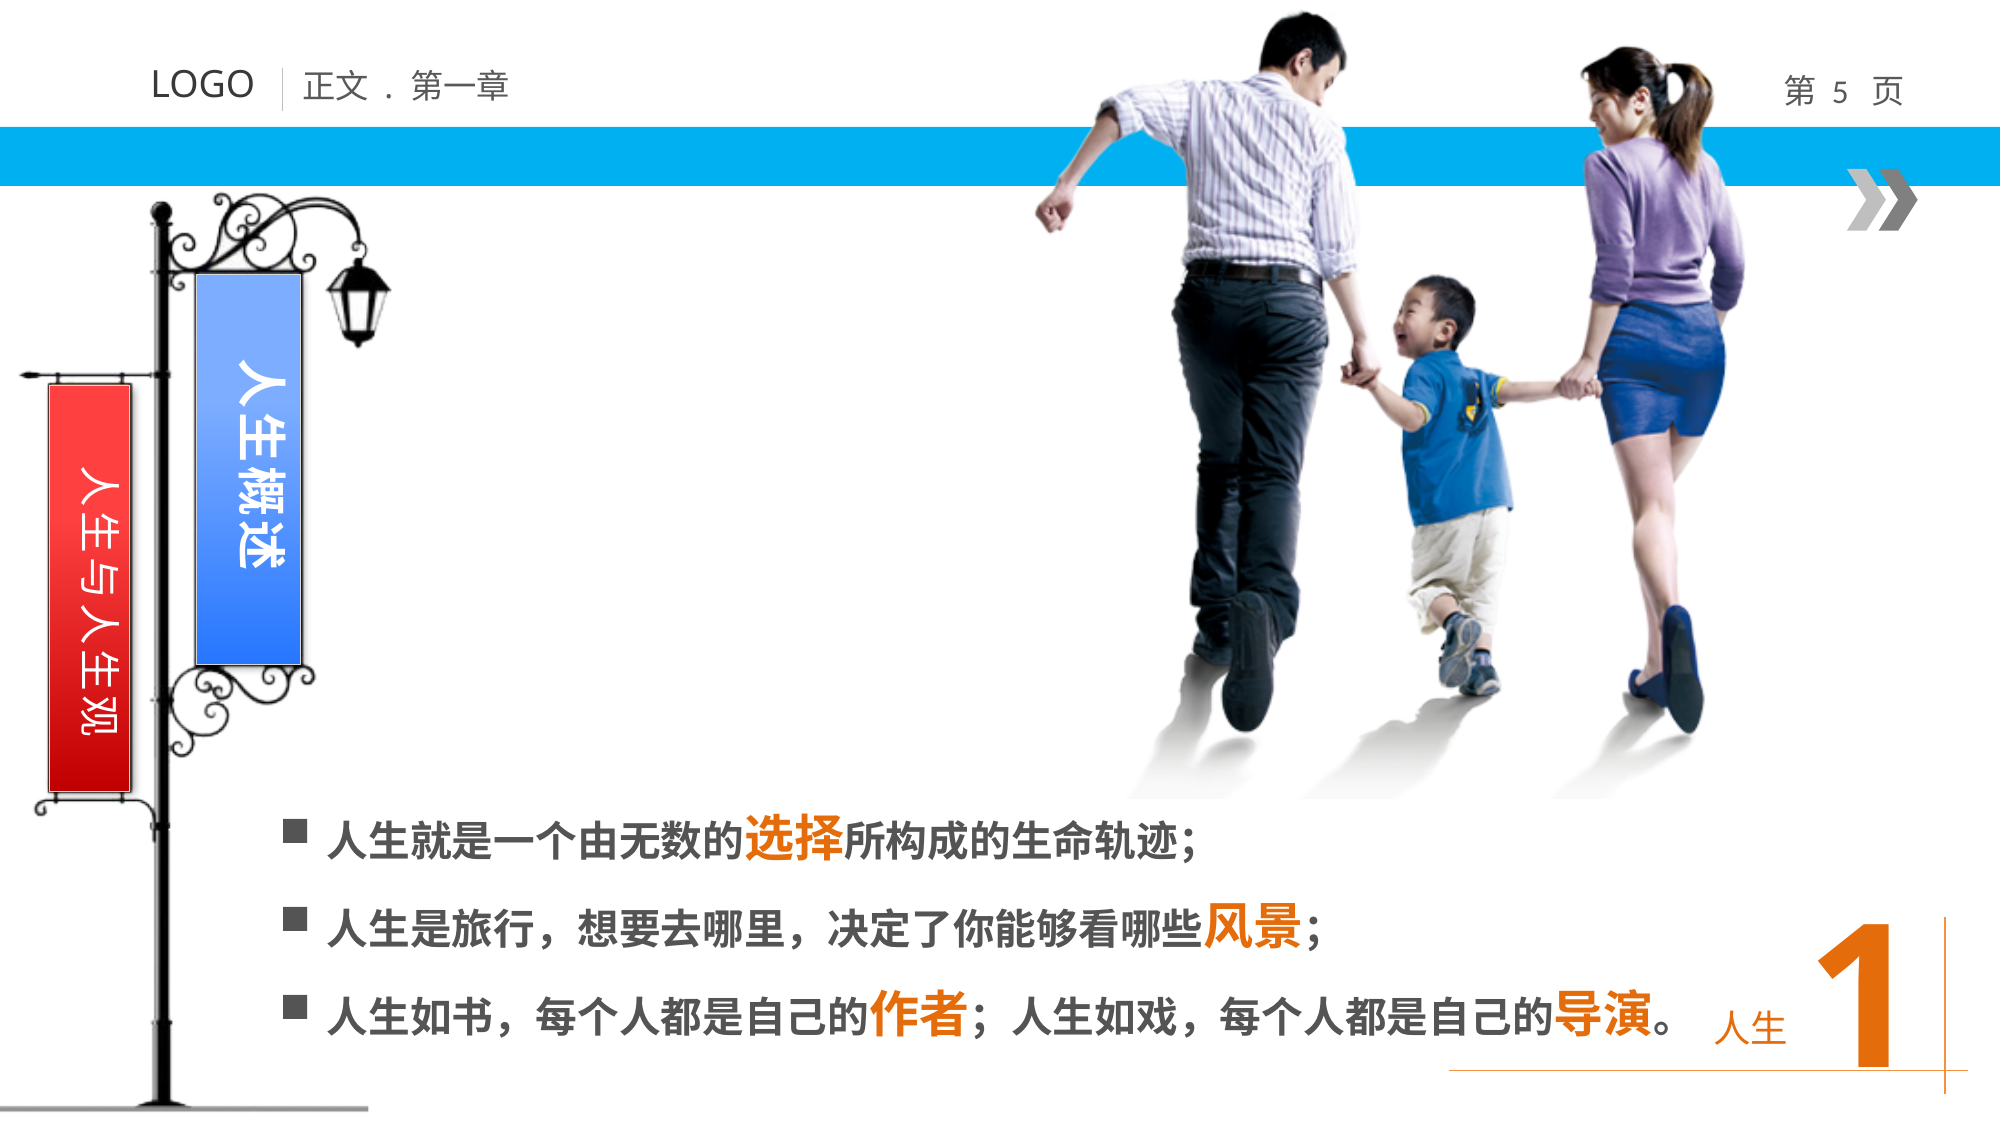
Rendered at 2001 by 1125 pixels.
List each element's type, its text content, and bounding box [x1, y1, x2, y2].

text_box 人生与人生观 [52, 404, 134, 799]
picture [0, 187, 413, 1125]
picture [999, 0, 1827, 799]
text_box 人生就是一个由无数的选择所构成的生命轨迹； 人生是旅行，想要去哪里，决定了你能够看哪些风景； 人生如书，每个人都是自己的作者；人生如戏，每个人都是自己的导演。 [264, 780, 1748, 1051]
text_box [1176, 860, 1969, 1118]
